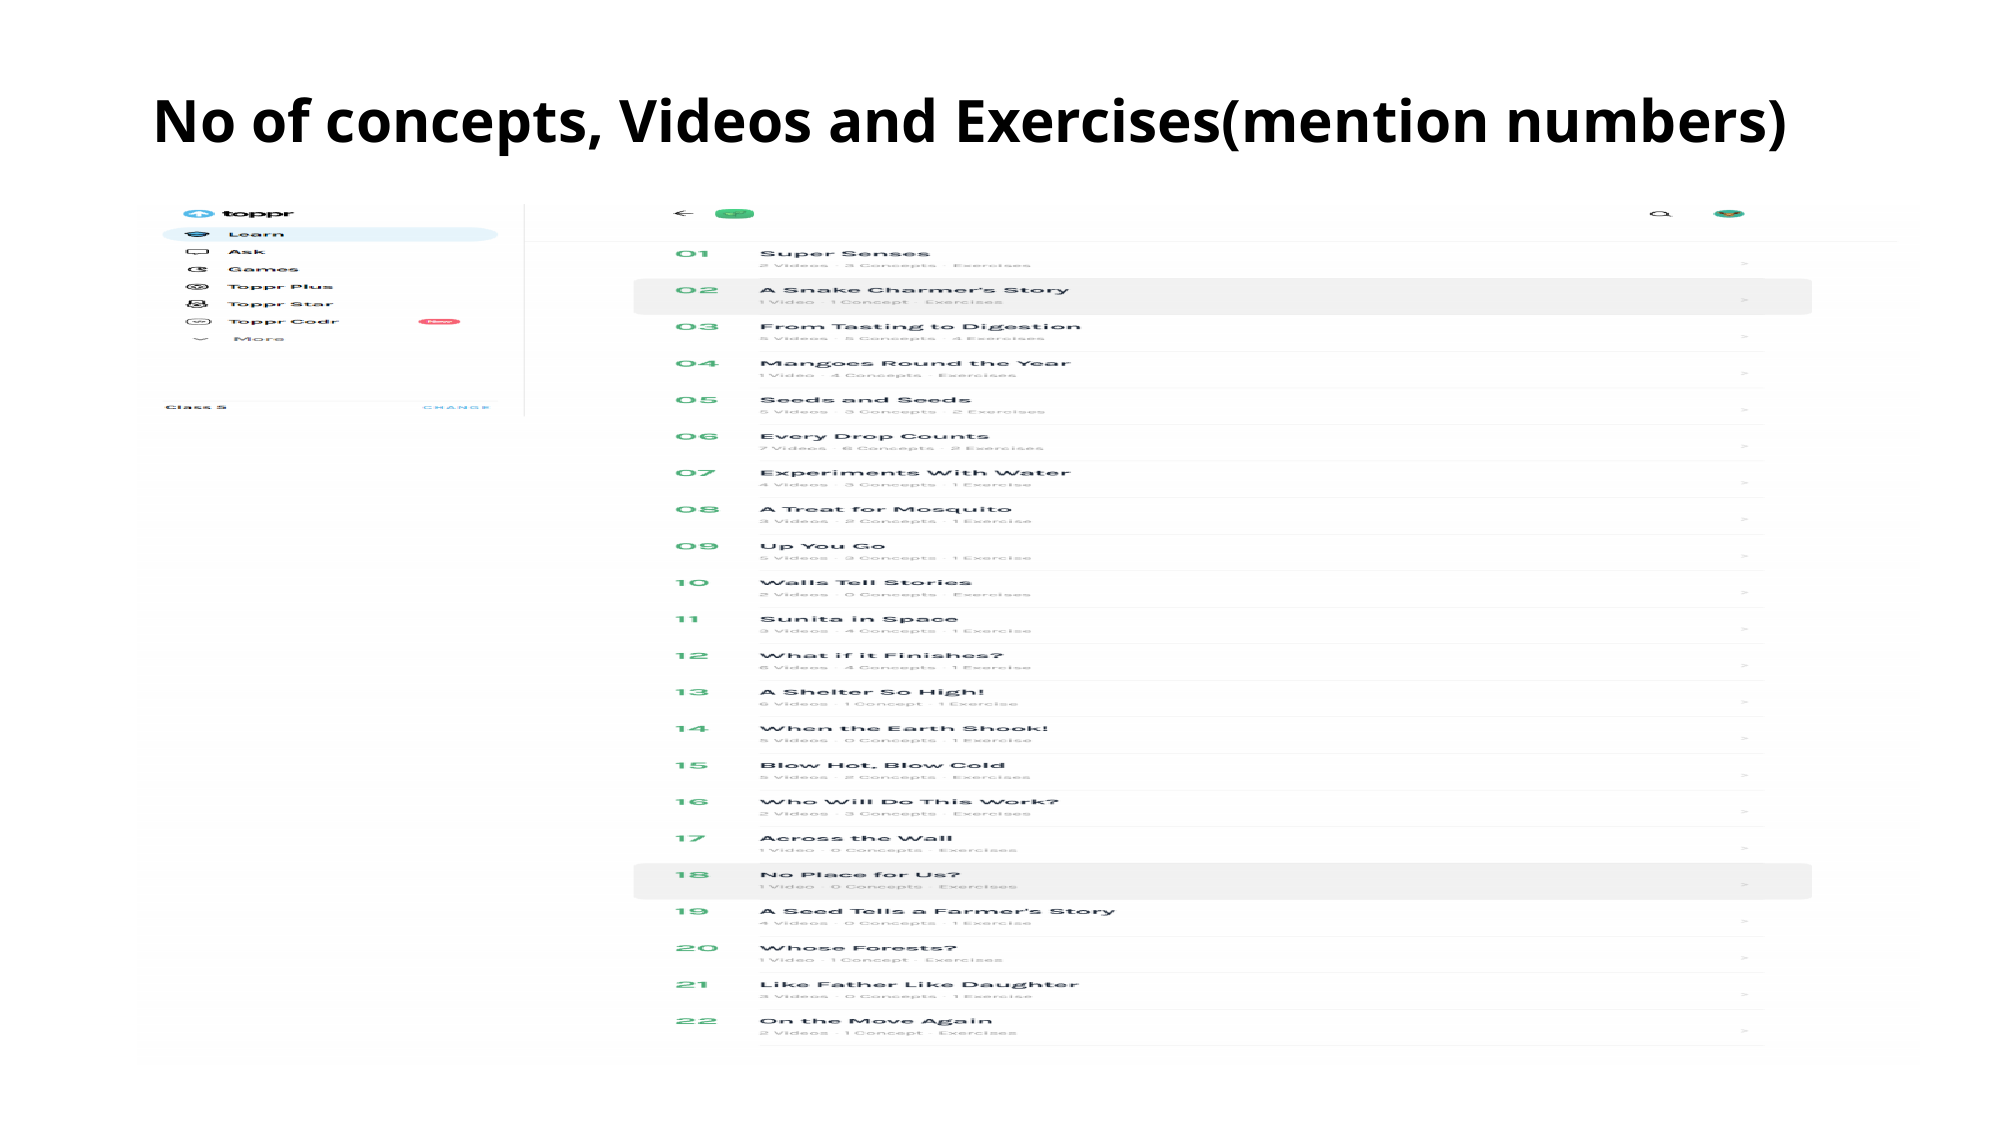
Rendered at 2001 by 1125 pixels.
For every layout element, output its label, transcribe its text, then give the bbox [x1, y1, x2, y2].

title No of concepts, Videos and Exercises(mention numbers) [137, 59, 1863, 187]
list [137, 204, 1920, 1066]
